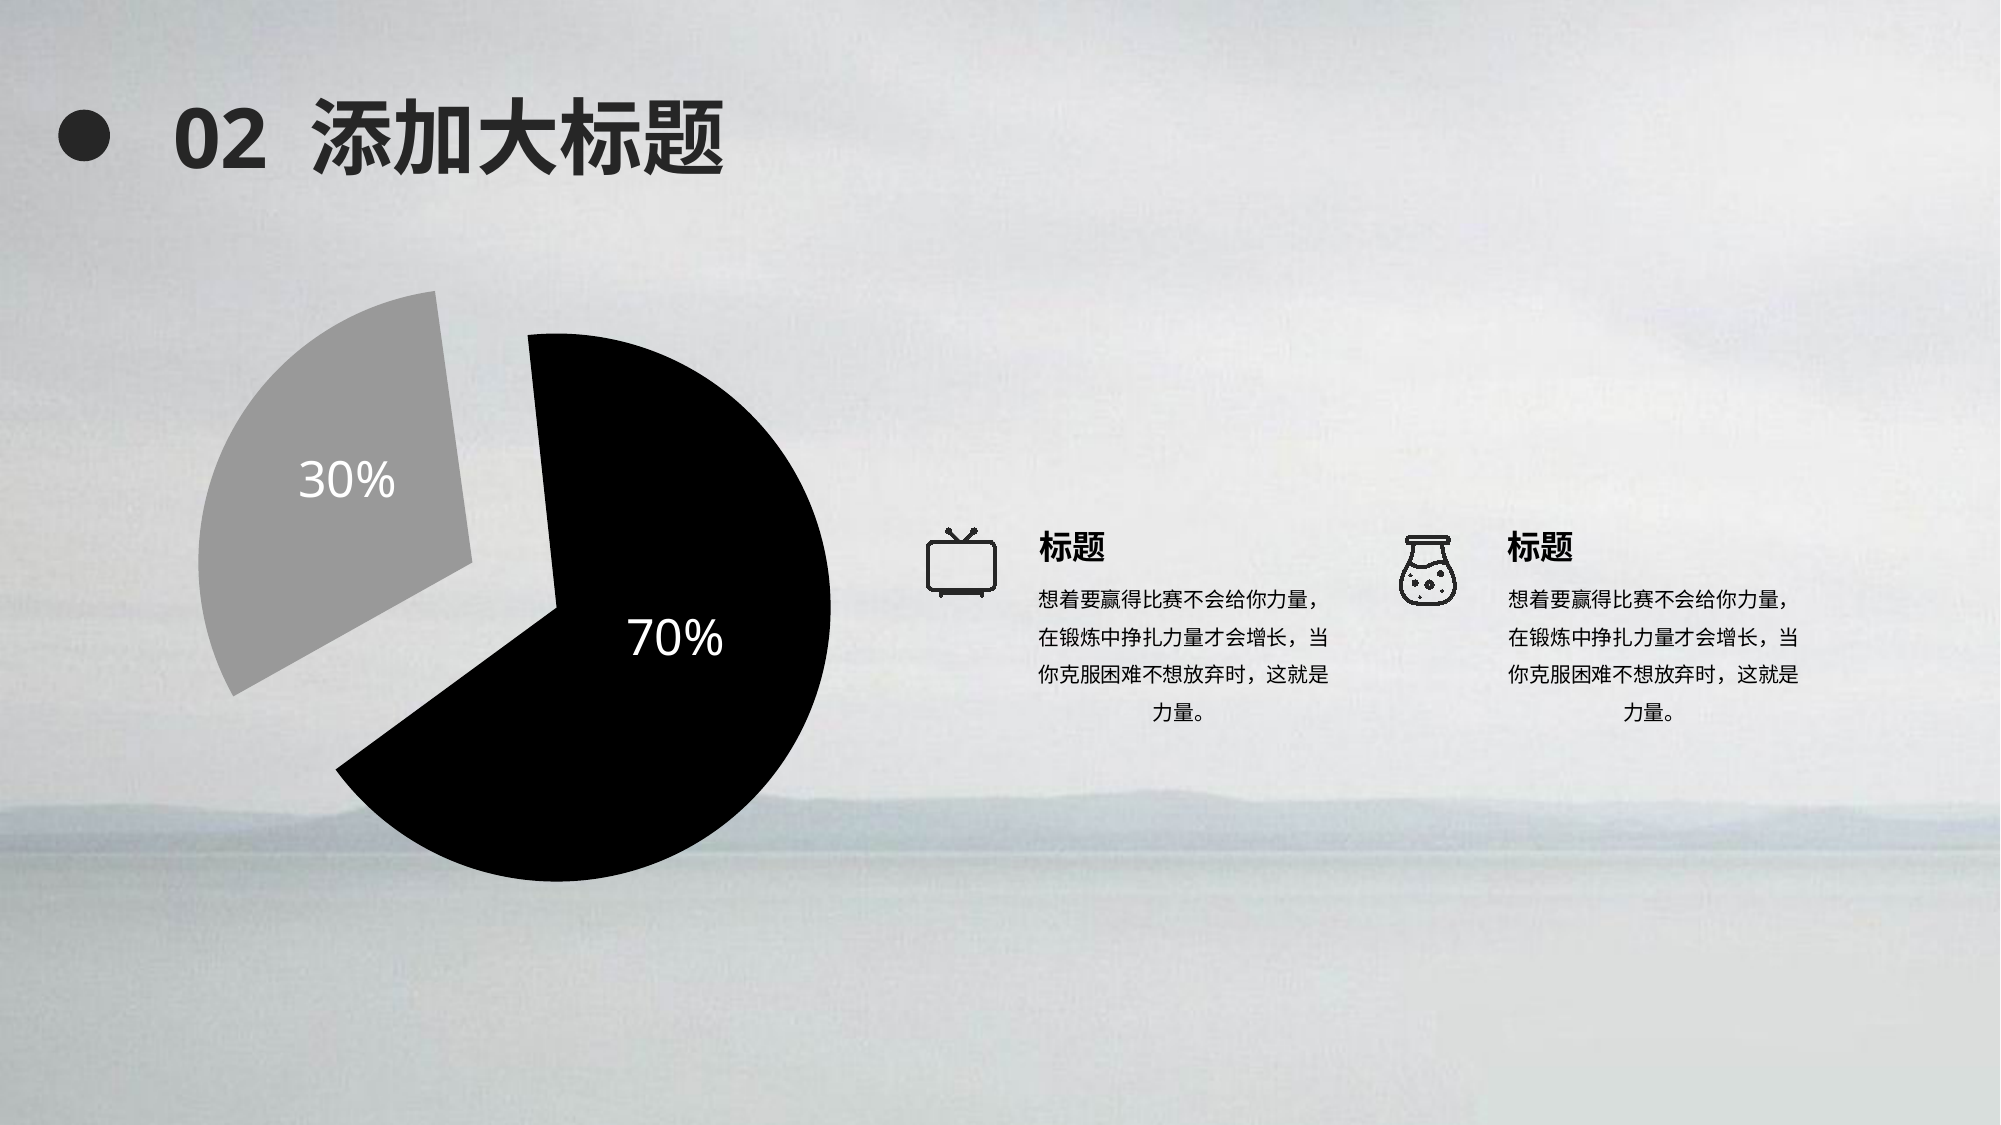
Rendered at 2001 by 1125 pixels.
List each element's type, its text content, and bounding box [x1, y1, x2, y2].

text_box [198, 290, 473, 697]
text_box 想着要赢得比赛不会给你力量，在锻炼中挣扎力量才会增长，当你克服困难不想放弃时，这就是力量。 [1029, 570, 1338, 687]
text_box 30% [236, 444, 459, 513]
text_box 02 添加大标题 [158, 77, 1249, 193]
picture [0, 0, 2001, 1125]
text_box [57, 108, 111, 163]
text_box 标题 [1032, 522, 1328, 571]
text_box 想着要赢得比赛不会给你力量，在锻炼中挣扎力量才会增长，当你克服困难不想放弃时，这就是力量。 [1499, 570, 1809, 692]
text_box 70% [564, 602, 786, 671]
text_box [1399, 535, 1457, 606]
text_box [335, 333, 831, 882]
text_box 标题 [1500, 522, 1796, 571]
text_box [926, 527, 997, 598]
